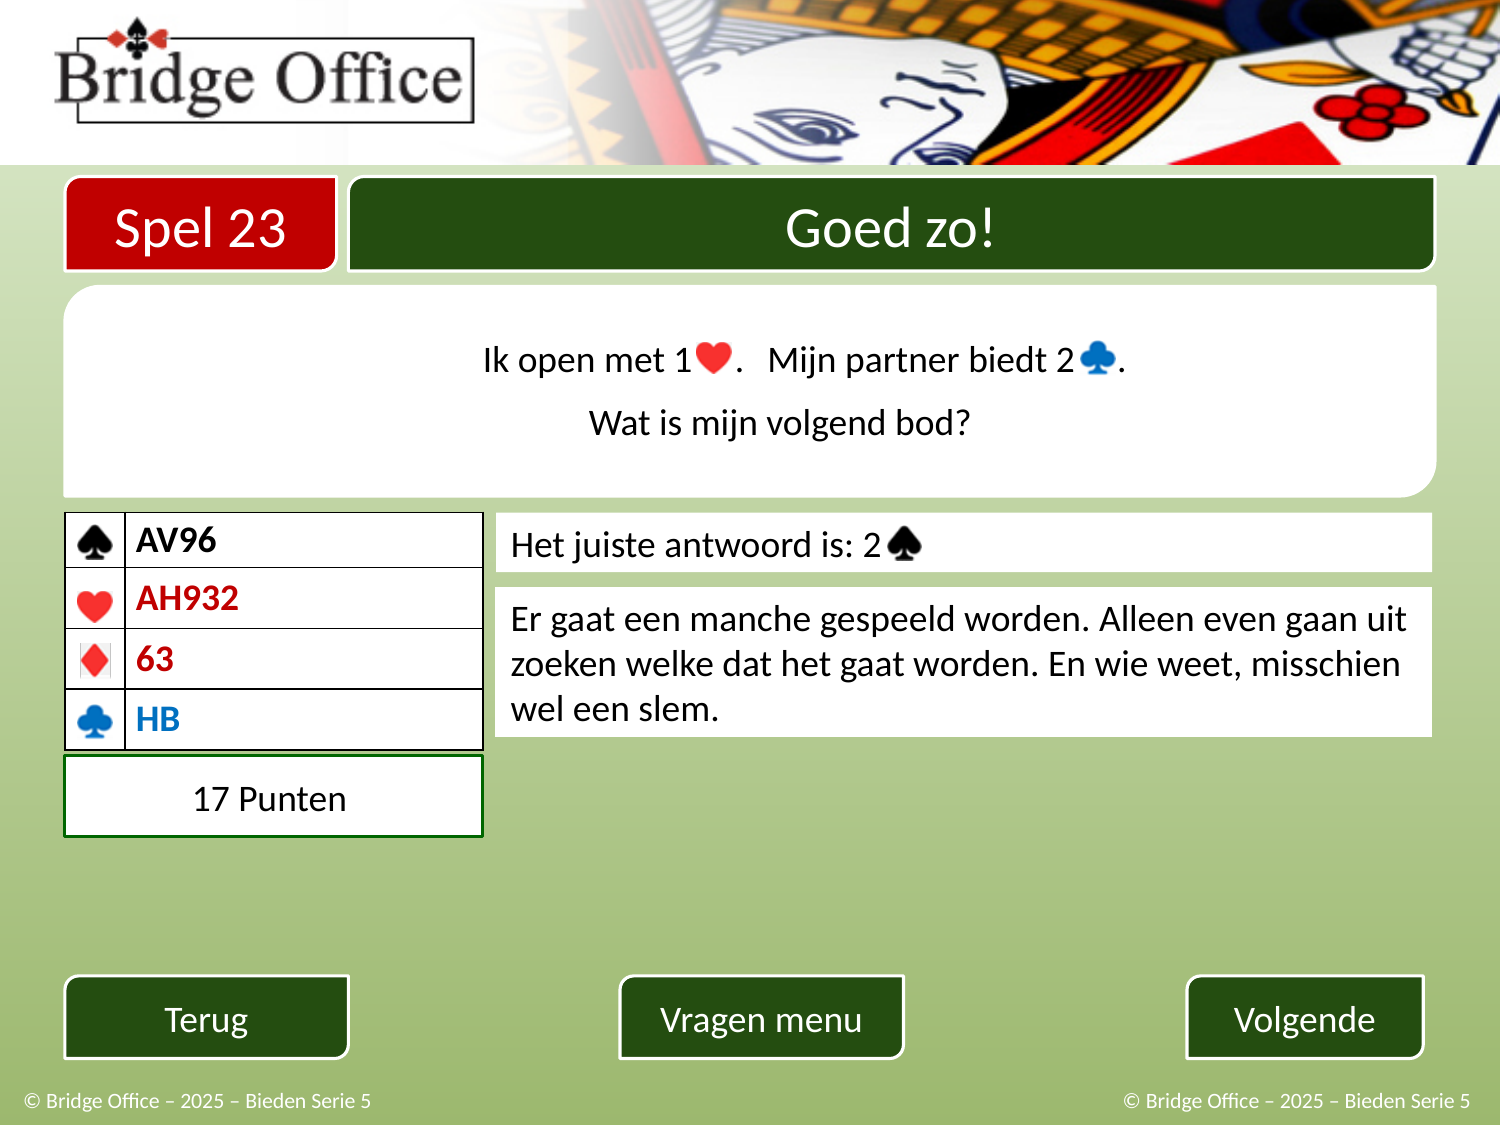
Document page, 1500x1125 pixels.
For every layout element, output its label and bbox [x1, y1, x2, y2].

table_cell [66, 629, 124, 688]
table_header [66, 513, 124, 567]
text_box [63, 284, 1437, 498]
table_cell [66, 568, 124, 628]
picture [77, 524, 114, 561]
picture [696, 342, 733, 374]
picture [77, 643, 114, 679]
table_cell [126, 568, 482, 628]
picture [0, 0, 1500, 166]
text_box [495, 587, 1432, 737]
table_cell [126, 690, 482, 749]
picture [1079, 340, 1116, 376]
picture [886, 525, 923, 561]
text_box [618, 974, 906, 1061]
table_cell [126, 629, 482, 688]
table_cell [66, 690, 124, 749]
text_box [63, 754, 484, 838]
text_box [63, 174, 339, 273]
text_box [1185, 974, 1425, 1061]
text_box [63, 974, 350, 1061]
text_box [496, 512, 1433, 573]
text_box [8, 1079, 393, 1121]
text_box [346, 174, 1437, 273]
table_header [126, 513, 482, 567]
text_box [1107, 1079, 1500, 1121]
picture [77, 590, 114, 623]
picture [77, 703, 114, 740]
